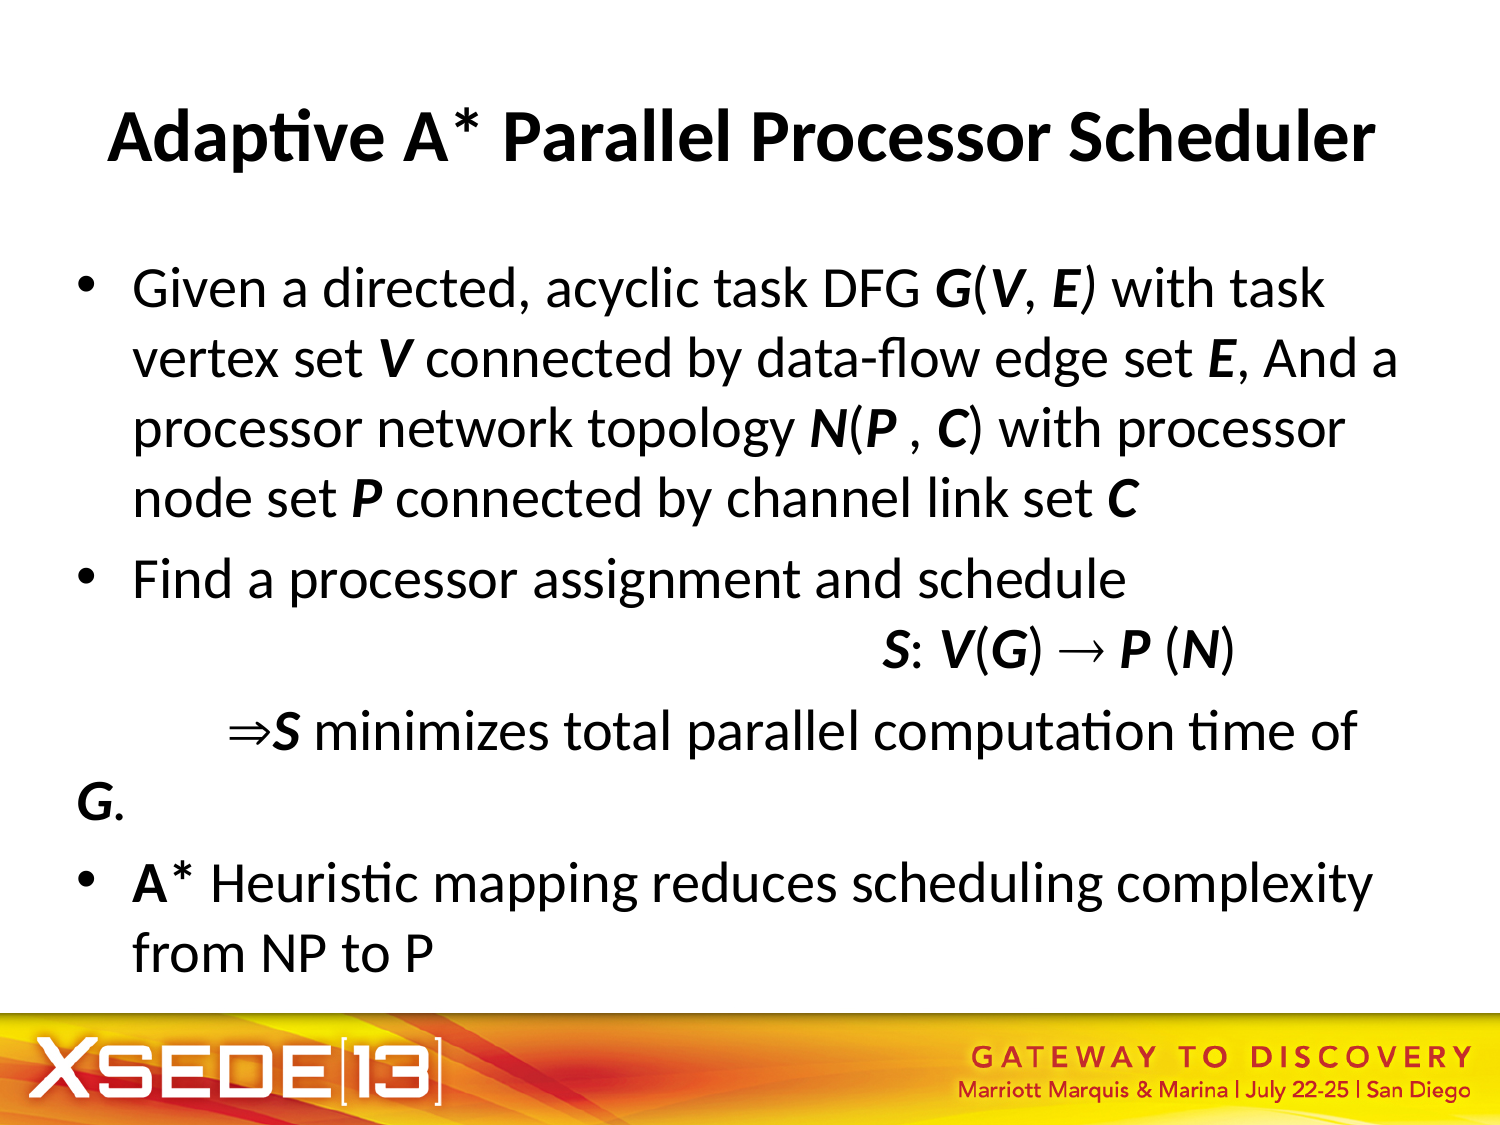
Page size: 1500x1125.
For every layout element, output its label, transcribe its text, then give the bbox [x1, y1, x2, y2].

text_box Given a directed, acyclic task DFG G(V, E) with task vertex set V connected by data-flow edge set E, And a processor network topology N(P , C) with processor node set P connected by channel link set C Find a processor assignment and schedule S: V(G)  P (N) S minimizes total parallel computation time of G. A* Heuristic mapping reduces scheduling complexity from NP to P [61, 241, 1439, 930]
text_box Adaptive A* Parallel Processor Scheduler [86, 79, 1400, 304]
picture [0, 984, 1500, 1125]
text_box [61, 54, 1375, 241]
